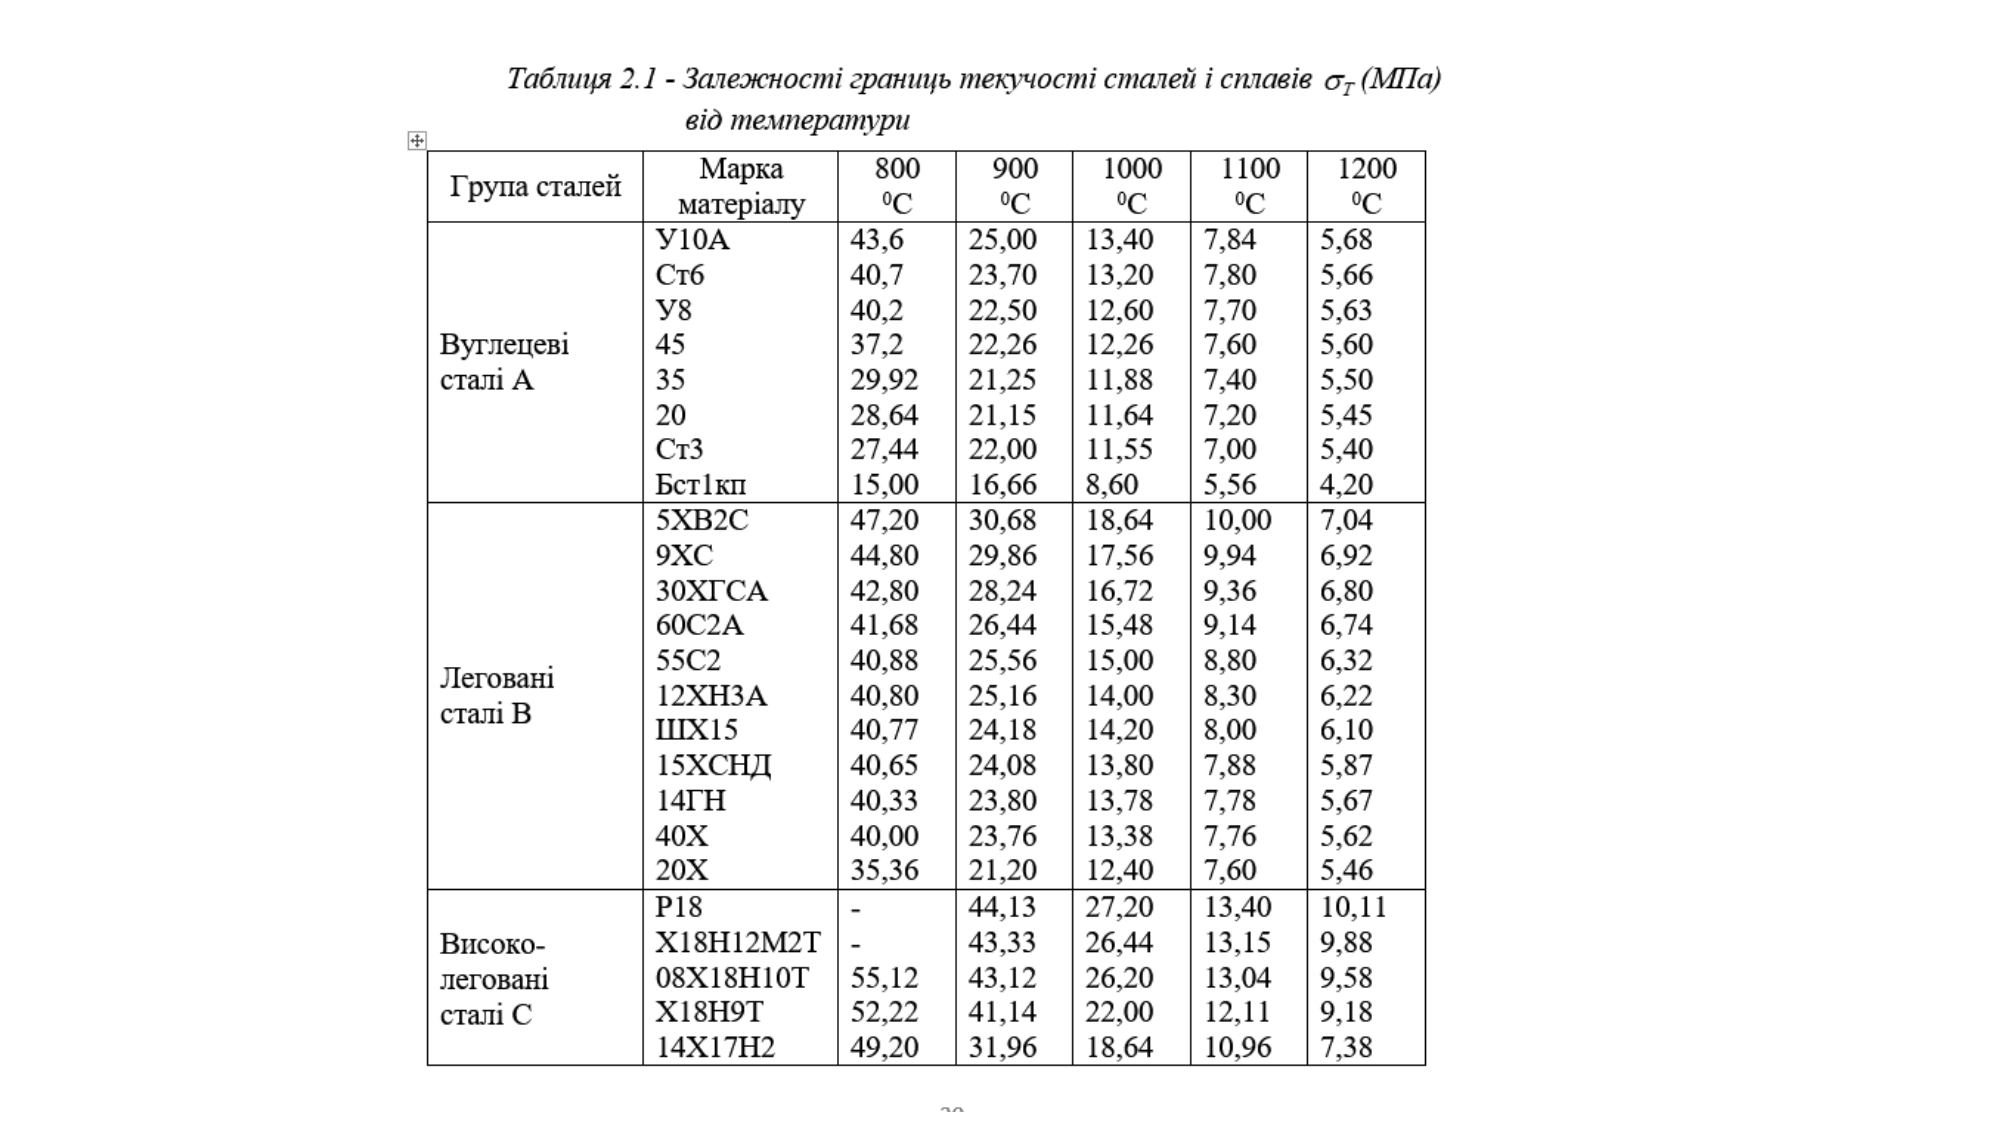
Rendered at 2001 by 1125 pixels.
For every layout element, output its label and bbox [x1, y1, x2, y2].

list [402, 59, 1456, 1112]
